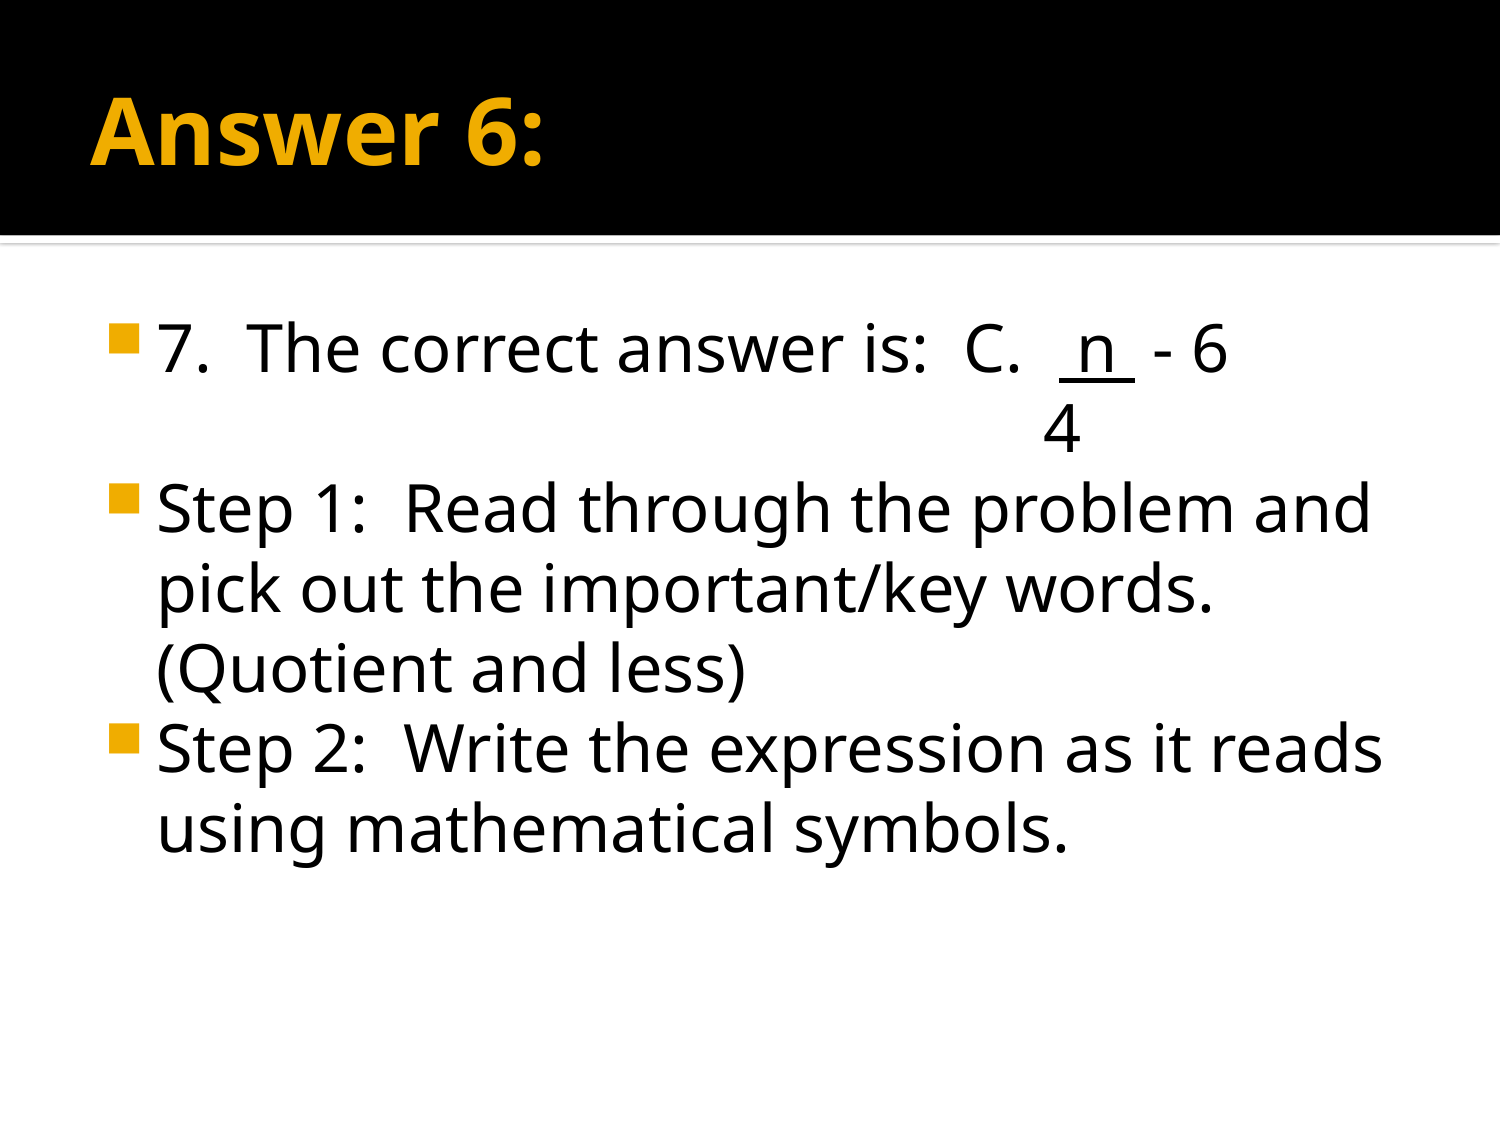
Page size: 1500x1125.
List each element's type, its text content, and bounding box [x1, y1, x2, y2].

title Answer 6: [75, 25, 1425, 231]
list 7. The correct answer is: C. n - 6 4 Step 1: Read through the problem and pick out the important/key words. (Quotient and less) Step 2: Write the expression as it reads using mathematical symbols. [75, 291, 1425, 1050]
